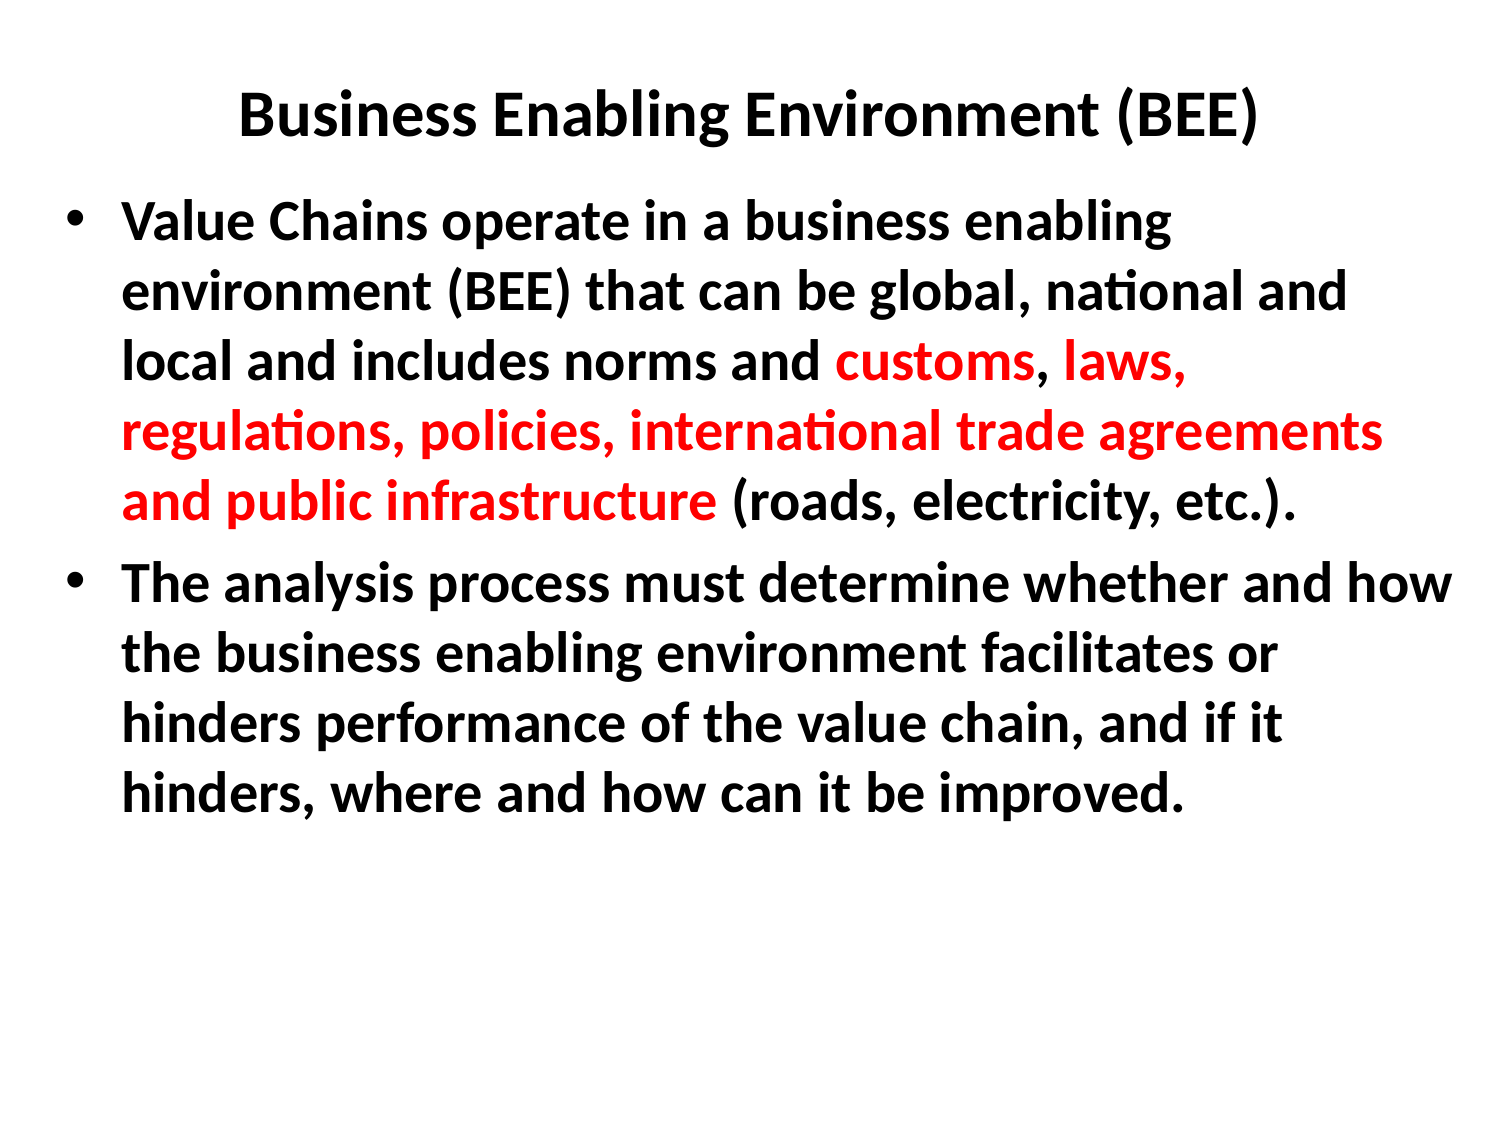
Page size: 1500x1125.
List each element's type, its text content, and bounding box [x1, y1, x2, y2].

title Business Enabling Environment (BEE) [75, 45, 1425, 174]
list Value Chains operate in a business enabling environment (BEE) that can be global, national and local and includes norms and customs, laws, regulations, policies, international trade agreements and public infrastructure (roads, electricity, etc.). The analysis process must determine whether and how the business enabling environment facilitates or hinders performance of the value chain, and if it hinders, where and how can it be improved. [50, 174, 1475, 1038]
